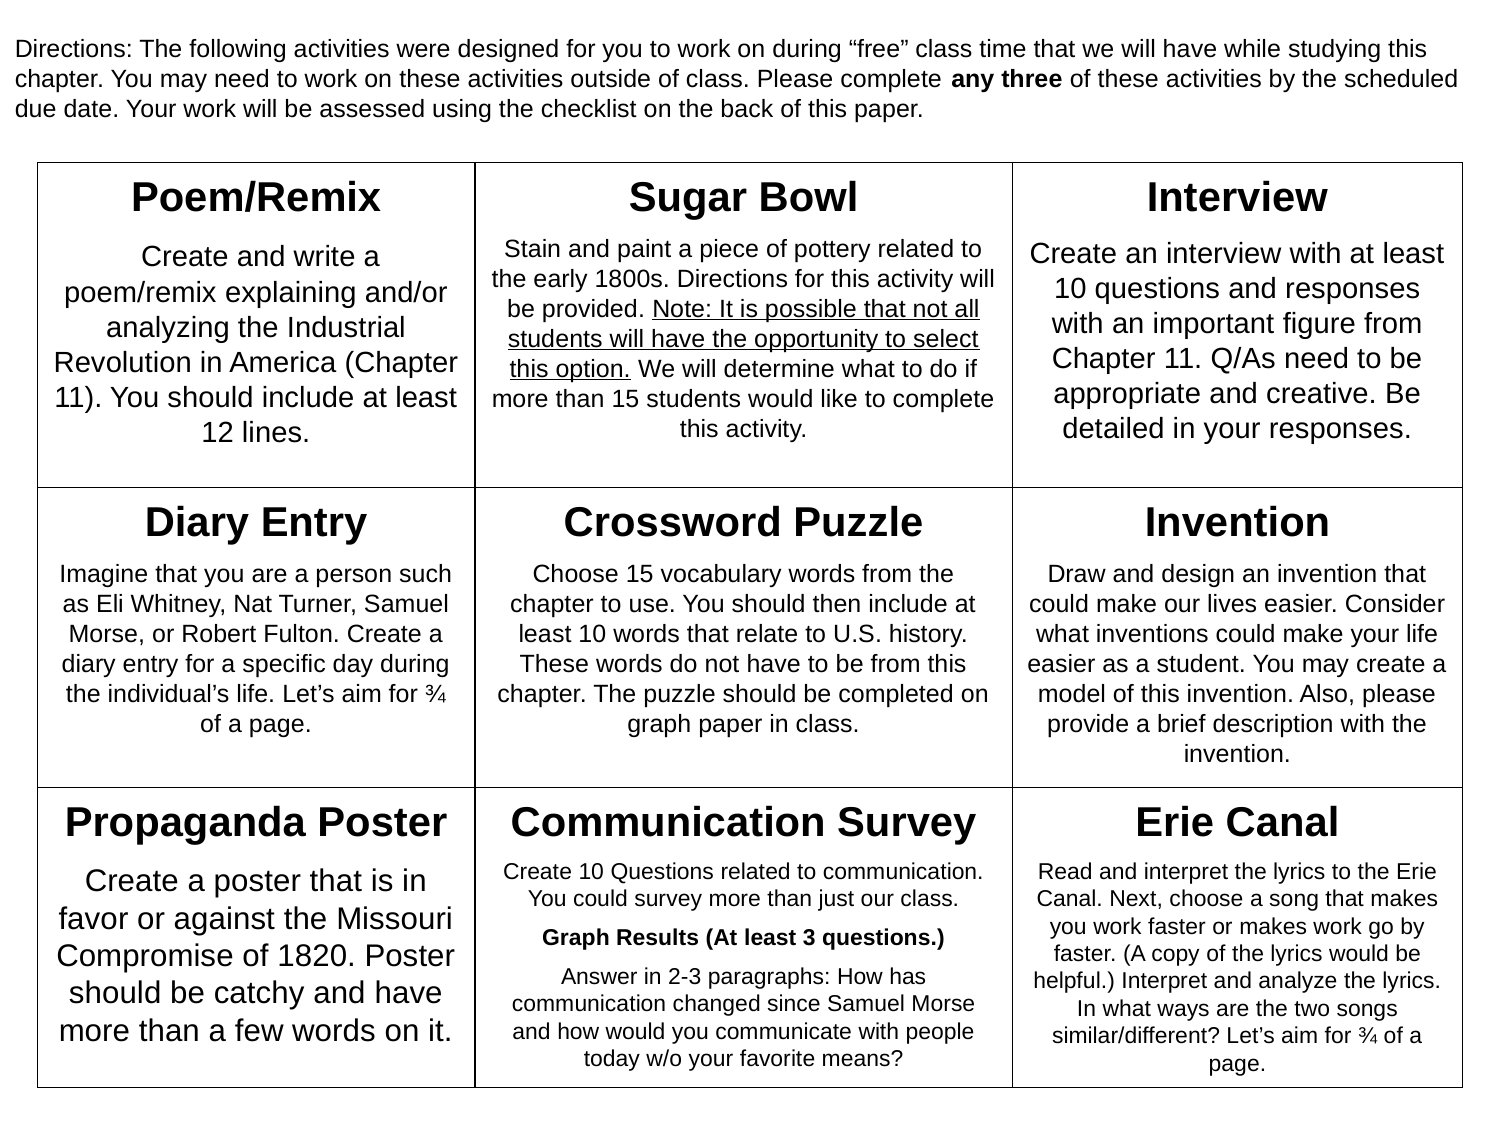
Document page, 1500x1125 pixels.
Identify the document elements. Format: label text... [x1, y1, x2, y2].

text_box Sugar Bowl Stain and paint a piece of pottery related to the early 1800s. Directions for this activity will be provided. Note: It is possible that not all students will have the opportunity to select this option. We will determine what to do if more than 15 students would like to complete this activity. [474, 162, 1012, 487]
text_box Propaganda Poster Create a poster that is in favor or against the Missouri Compromise of 1820. Poster should be catchy and have more than a few words on it. [37, 787, 474, 1088]
text_box Interview Create an interview with at least 10 questions and responses with an important figure from Chapter 11. Q/As need to be appropriate and creative. Be detailed in your responses. [1012, 162, 1463, 487]
text_box Crossword Puzzle Choose 15 vocabulary words from the chapter to use. You should then include at least 10 words that relate to U.S. history. These words do not have to be from this chapter. The puzzle should be completed on graph paper in class. [474, 487, 1012, 787]
text_box Invention Draw and design an invention that could make our lives easier. Consider what inventions could make your life easier as a student. You may create a model of this invention. Also, please provide a brief description with the invention. [1012, 487, 1463, 787]
text_box Communication Survey Create 10 Questions related to communication. You could survey more than just our class. Graph Results (At least 3 questions.) Answer in 2-3 paragraphs: How has communication changed since Samuel Morse and how would you communicate with people today w/o your favorite means? [474, 787, 1012, 1088]
text_box Erie Canal Read and interpret the lyrics to the Erie Canal. Next, choose a song that makes you work faster or makes work go by faster. (A copy of the lyrics would be helpful.) Interpret and analyze the lyrics. In what ways are the two songs similar/different? Let’s aim for ¾ of a page. [1012, 787, 1463, 1088]
text_box Poem/Remix Create and write a poem/remix explaining and/or analyzing the Industrial Revolution in America (Chapter 11). You should include at least 12 lines. [37, 162, 474, 487]
text_box Diary Entry Imagine that you are a person such as Eli Whitney, Nat Turner, Samuel Morse, or Robert Fulton. Create a diary entry for a specific day during the individual’s life. Let’s aim for ¾ of a page. [37, 487, 474, 787]
text_box Directions: The following activities were designed for you to work on during “free” class time that we will have while studying this chapter. You may need to work on these activities outside of class. Please complete any three of these activities by the scheduled due date. Your work will be assessed using the checklist on the back of this paper. [0, 24, 1500, 130]
